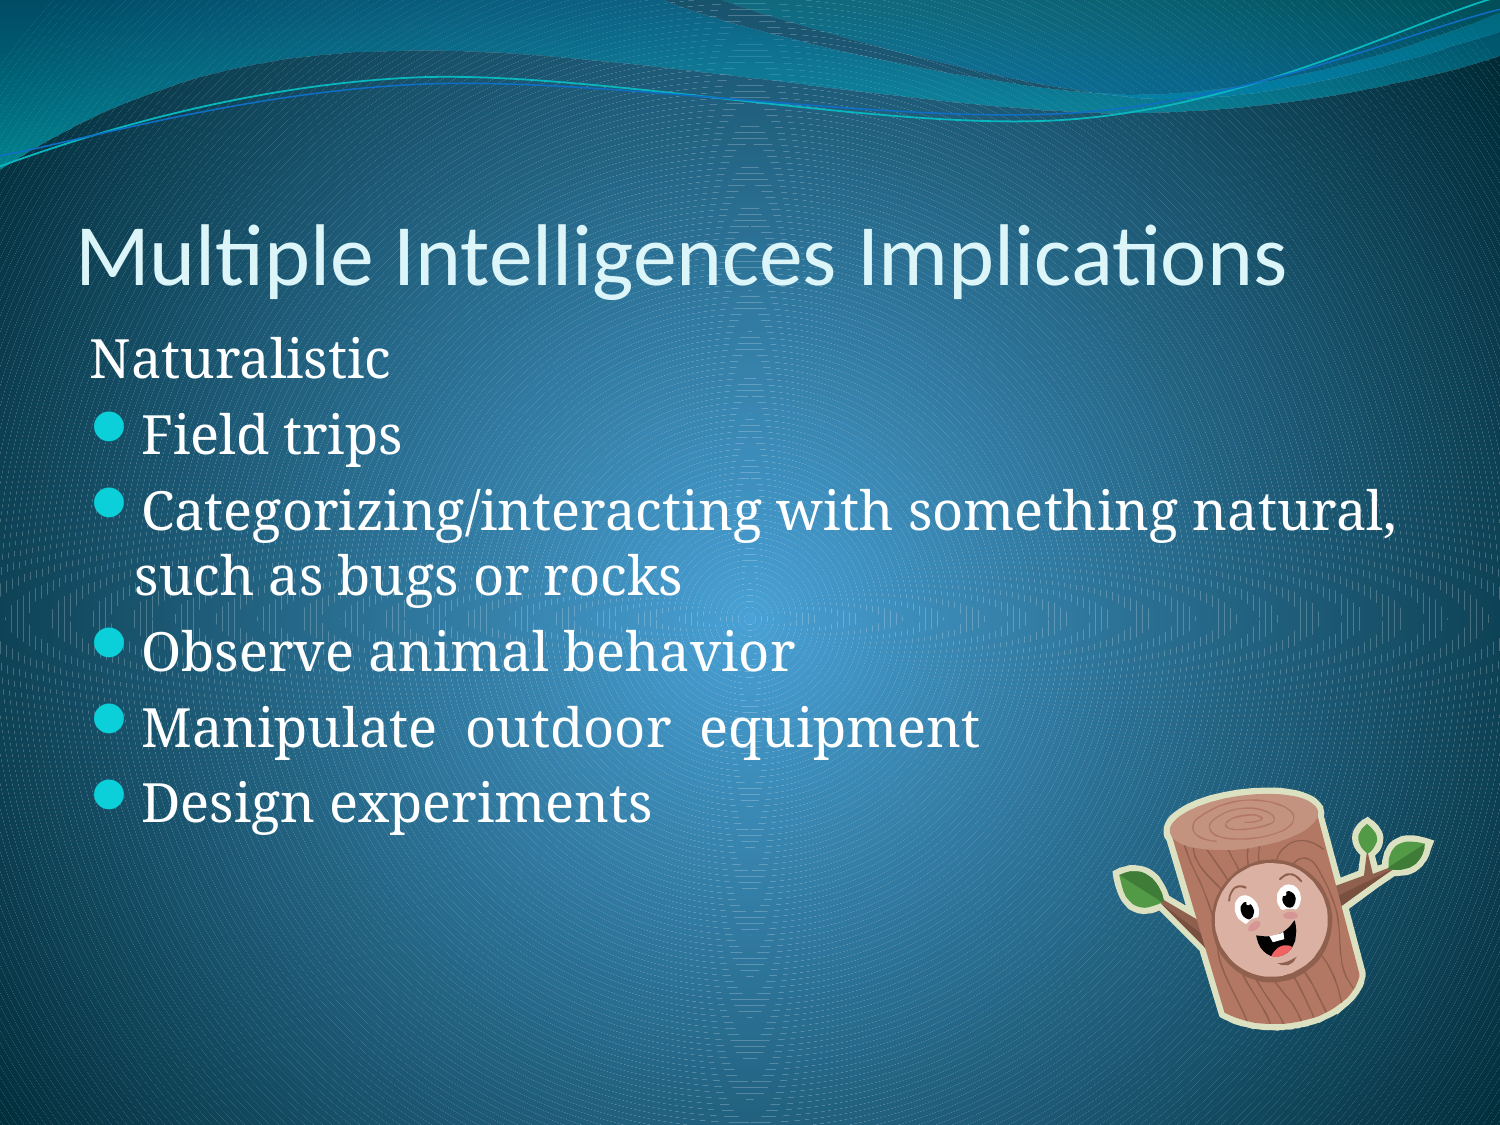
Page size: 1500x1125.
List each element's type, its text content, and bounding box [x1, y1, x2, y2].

list Naturalistic Field trips Categorizing/interacting with something natural, such as bugs or rocks Observe animal behavior Manipulate outdoor equipment Design experiments [75, 317, 1425, 1038]
title Multiple Intelligences Implications [75, 115, 1425, 303]
picture [1112, 787, 1435, 1031]
